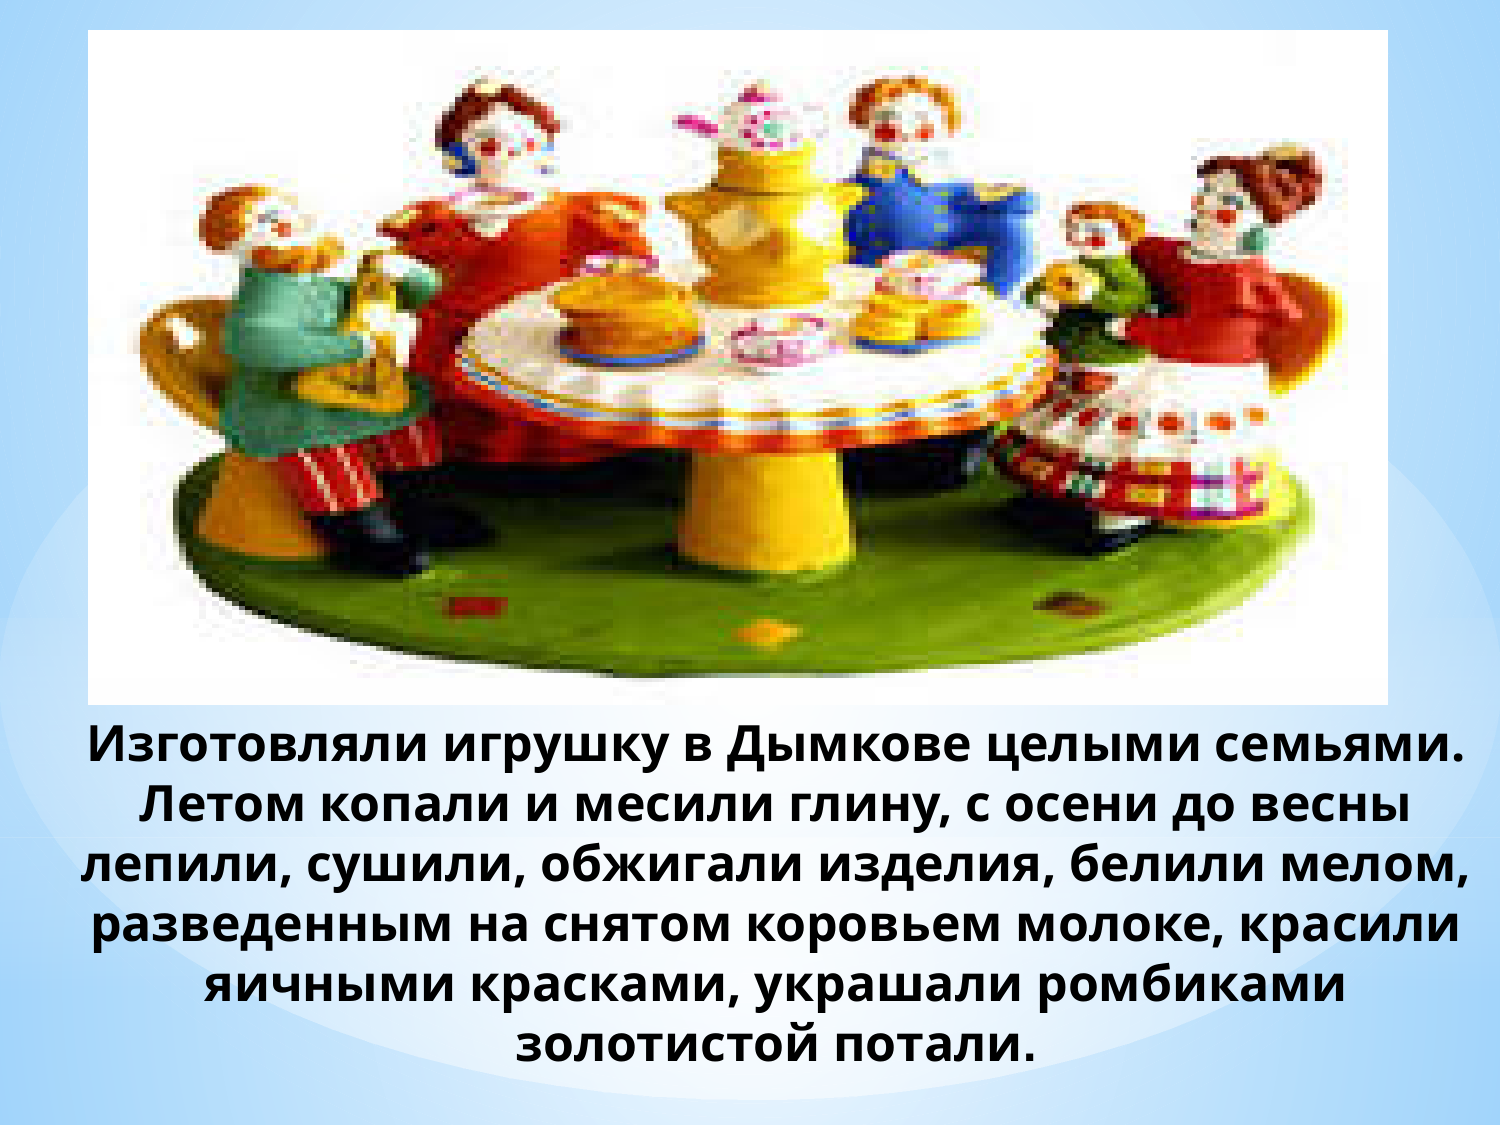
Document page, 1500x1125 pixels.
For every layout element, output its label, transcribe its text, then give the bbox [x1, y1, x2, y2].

title Изготовляли игрушку в Дымкове целыми семьями. Летом копали и месили глину, с осени до весны лепили, сушили, обжигали изделия, белили мелом, разведенным на снятом коровьем молоке, красили яичными красками, украшали ромбиками золотистой потали. [0, 704, 1500, 1106]
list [88, 30, 1389, 705]
